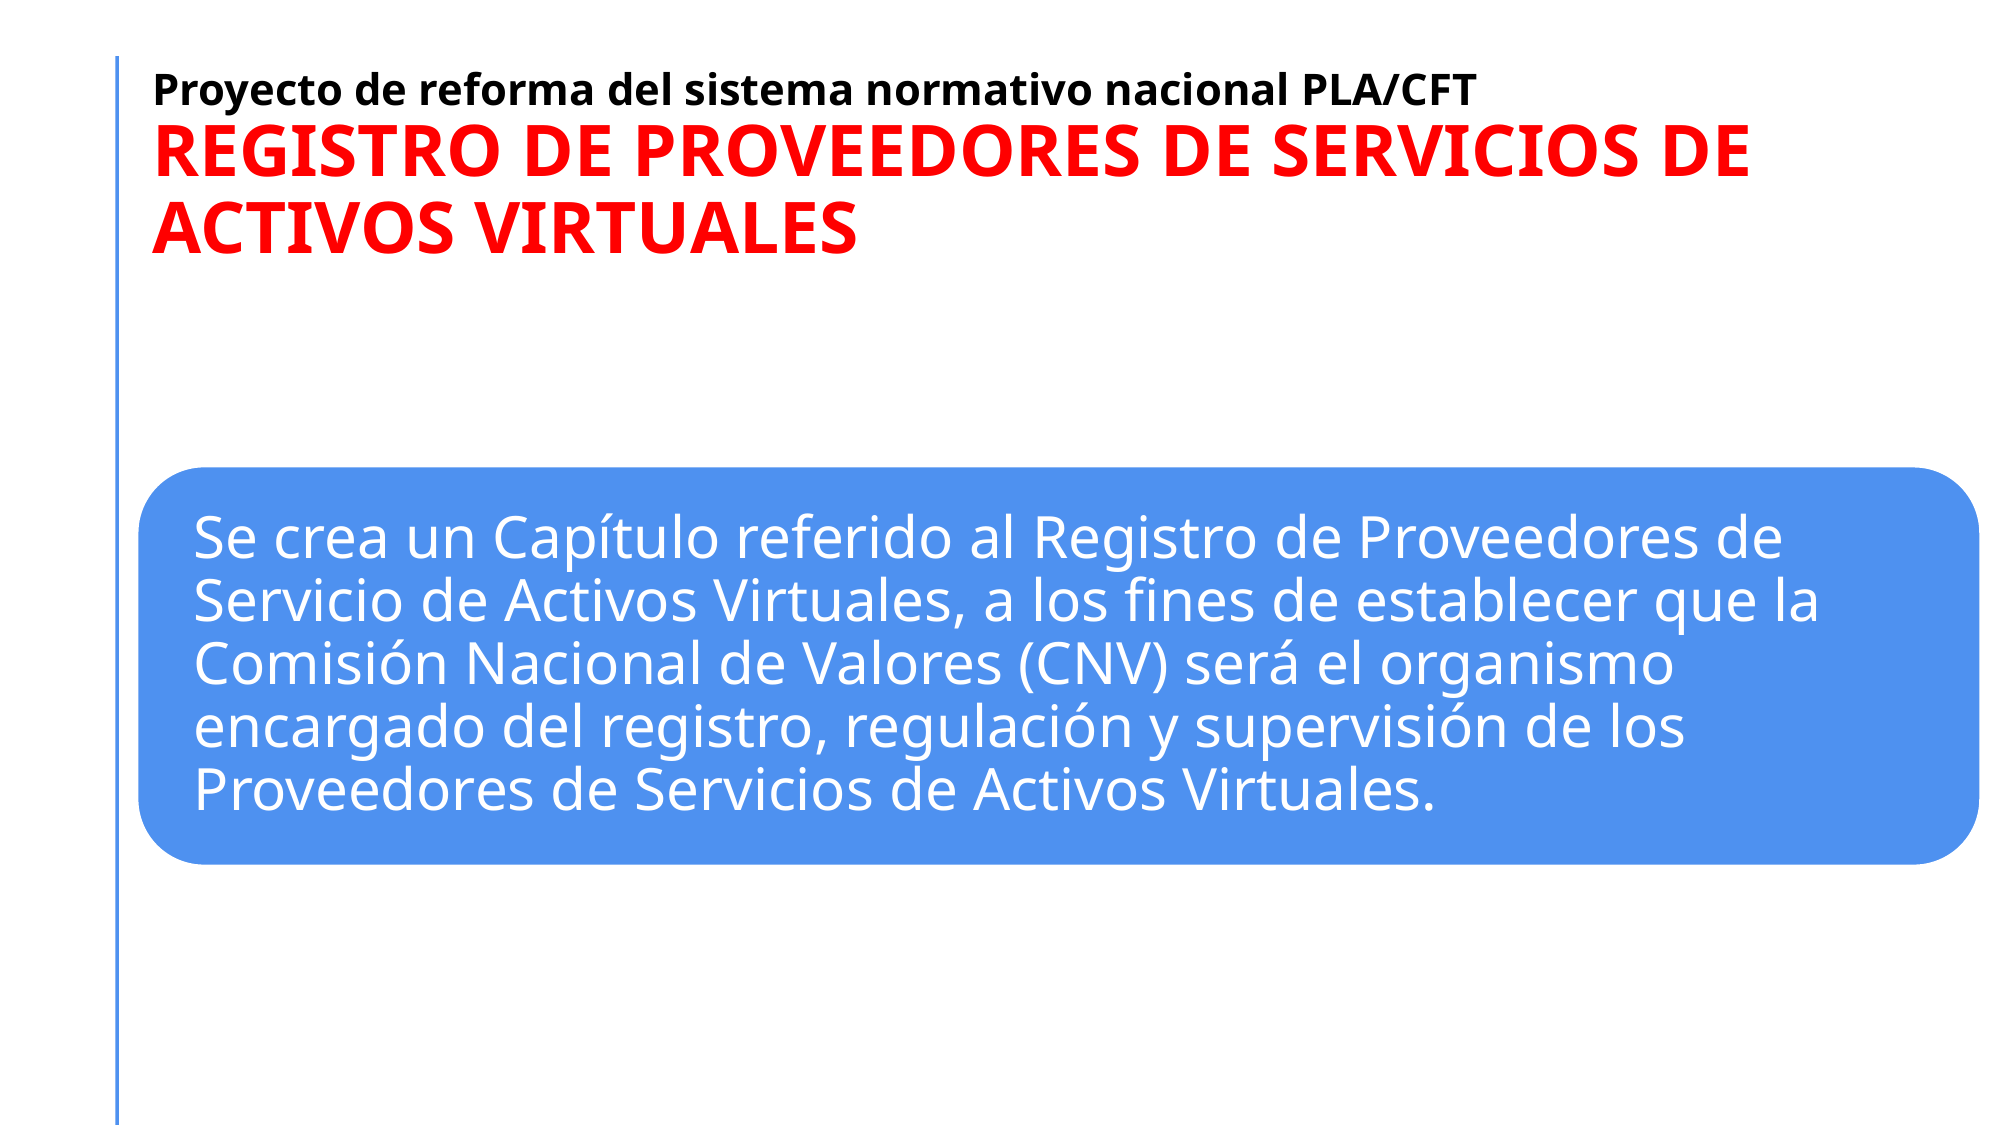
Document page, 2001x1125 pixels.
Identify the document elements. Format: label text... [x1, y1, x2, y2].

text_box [137, 235, 1981, 1097]
title Proyecto de reforma del sistema normativo nacional PLA/CFT REGISTRO DE PROVEEDORES DE SERVICIOS DE ACTIVOS VIRTUALES [137, 59, 1863, 235]
